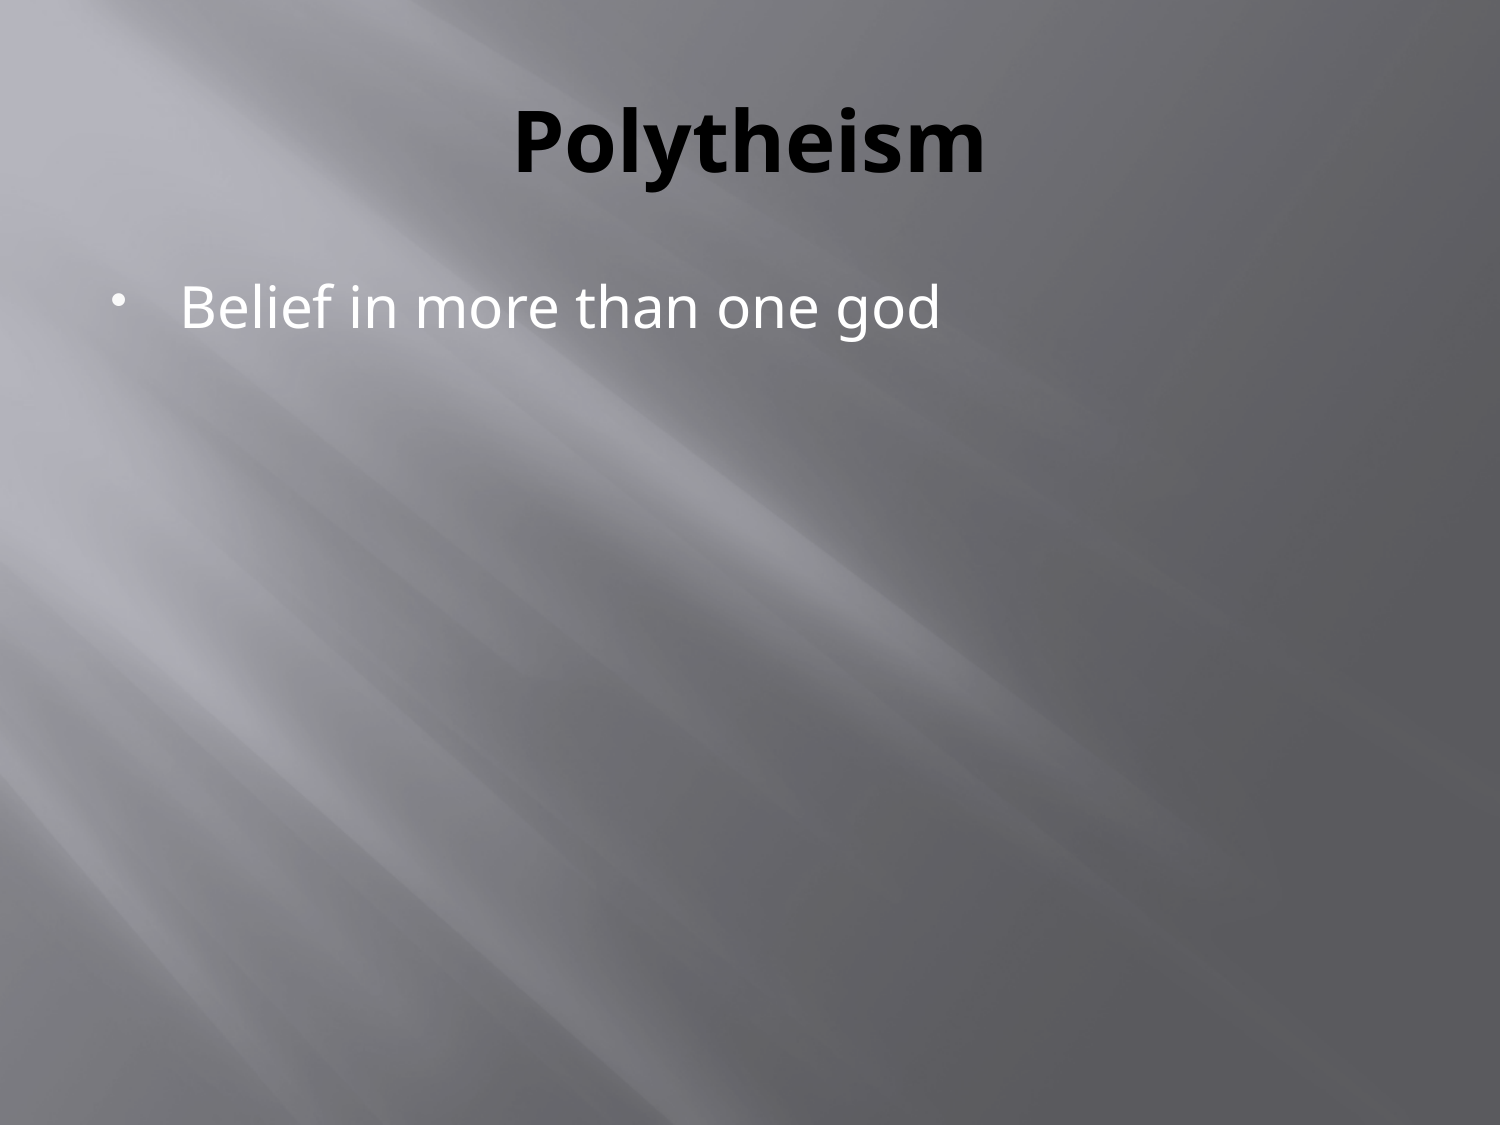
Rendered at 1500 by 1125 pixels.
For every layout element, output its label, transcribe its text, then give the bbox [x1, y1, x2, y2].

title Polytheism [75, 45, 1425, 233]
list Belief in more than one god [75, 262, 1425, 1035]
